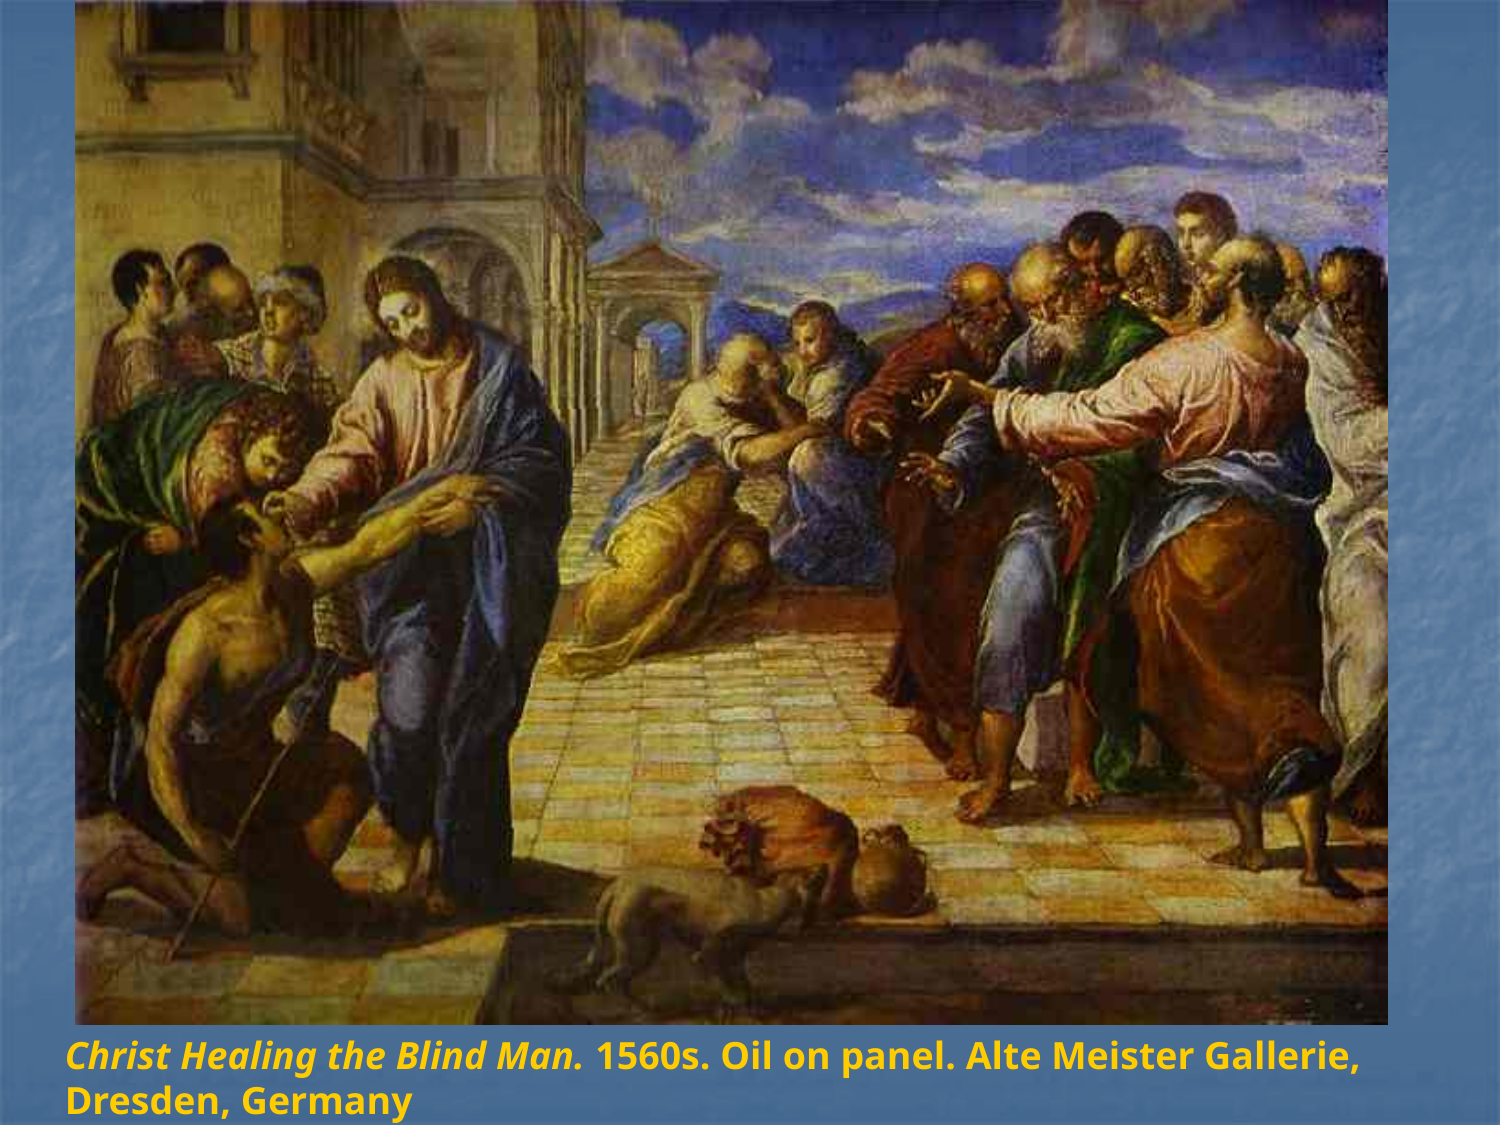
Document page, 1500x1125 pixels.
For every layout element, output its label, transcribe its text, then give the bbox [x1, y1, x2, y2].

picture [74, 0, 1388, 1026]
text_box Christ Healing the Blind Man. 1560s. Oil on panel. Alte Meister Gallerie, Dresden, Germany [50, 1024, 1438, 1125]
